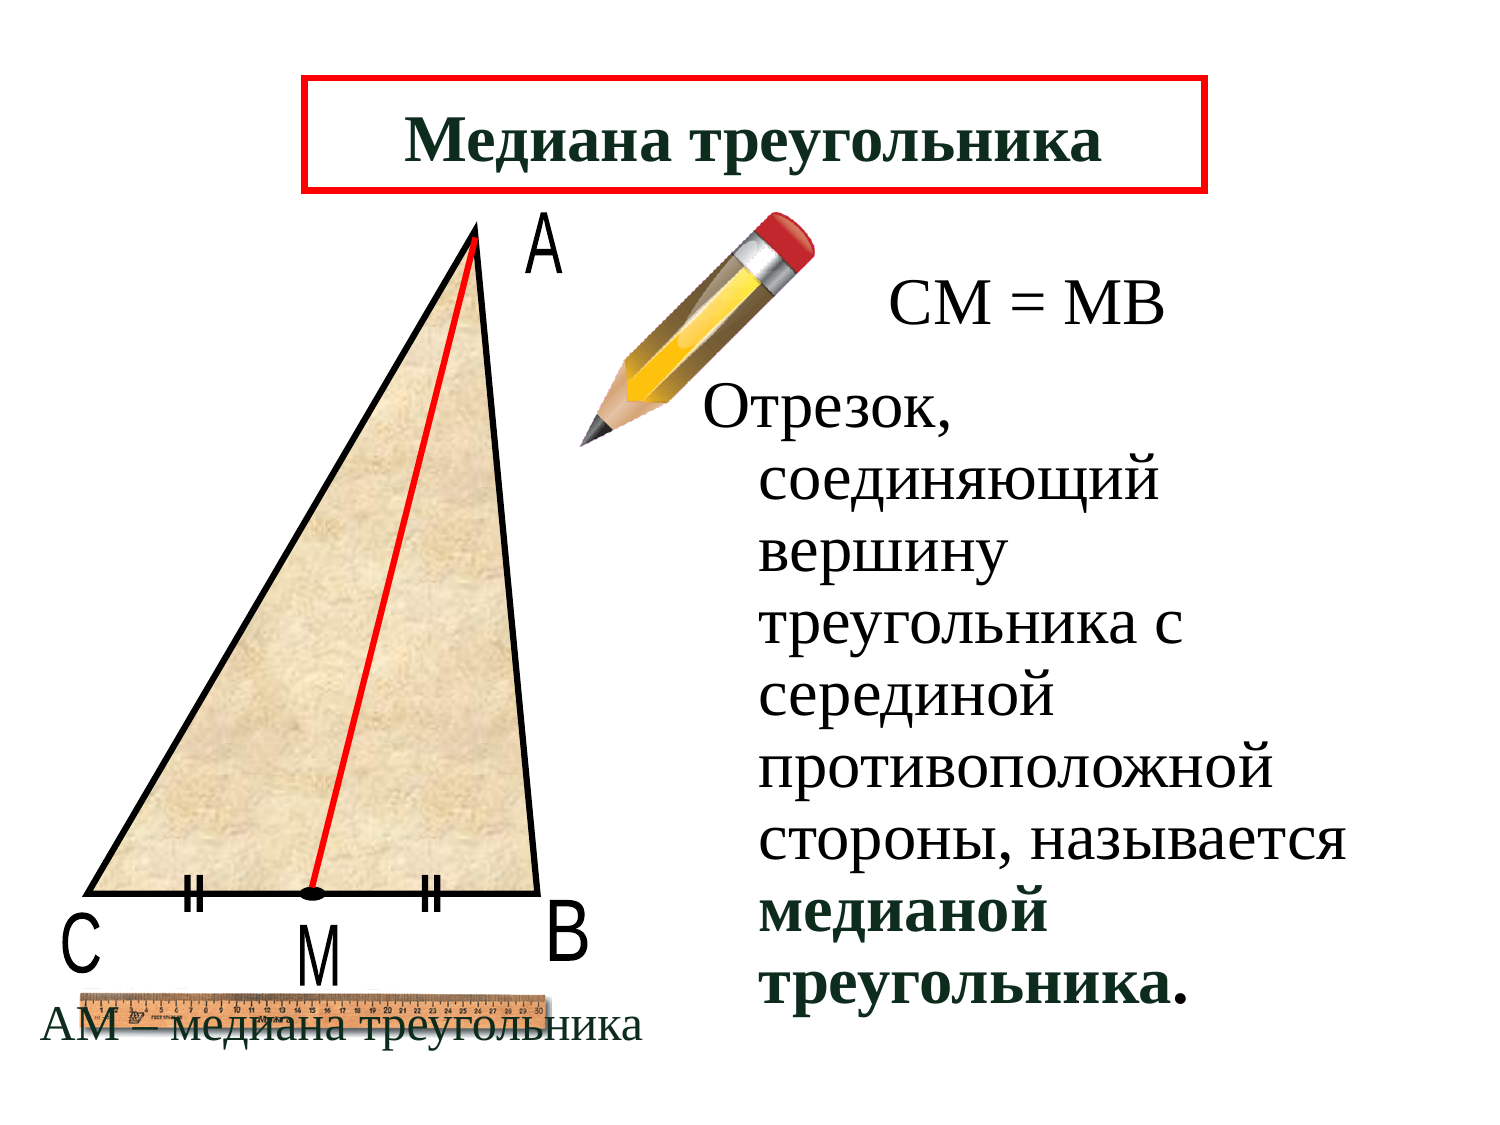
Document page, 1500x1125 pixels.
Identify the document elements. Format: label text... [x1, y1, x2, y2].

text_box АМ – медиана треугольника [24, 982, 763, 1071]
text_box [300, 887, 325, 900]
title Медиана треугольника [304, 78, 1205, 191]
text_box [424, 874, 438, 913]
text_box СМ = МВ [873, 249, 1229, 338]
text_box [76, 986, 552, 1038]
text_box [87, 231, 538, 894]
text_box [579, 212, 815, 448]
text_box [187, 874, 200, 913]
list Отрезок, соединяющий вершину треугольника с серединой противоположной стороны, называется медианой треугольника. [687, 362, 1375, 963]
